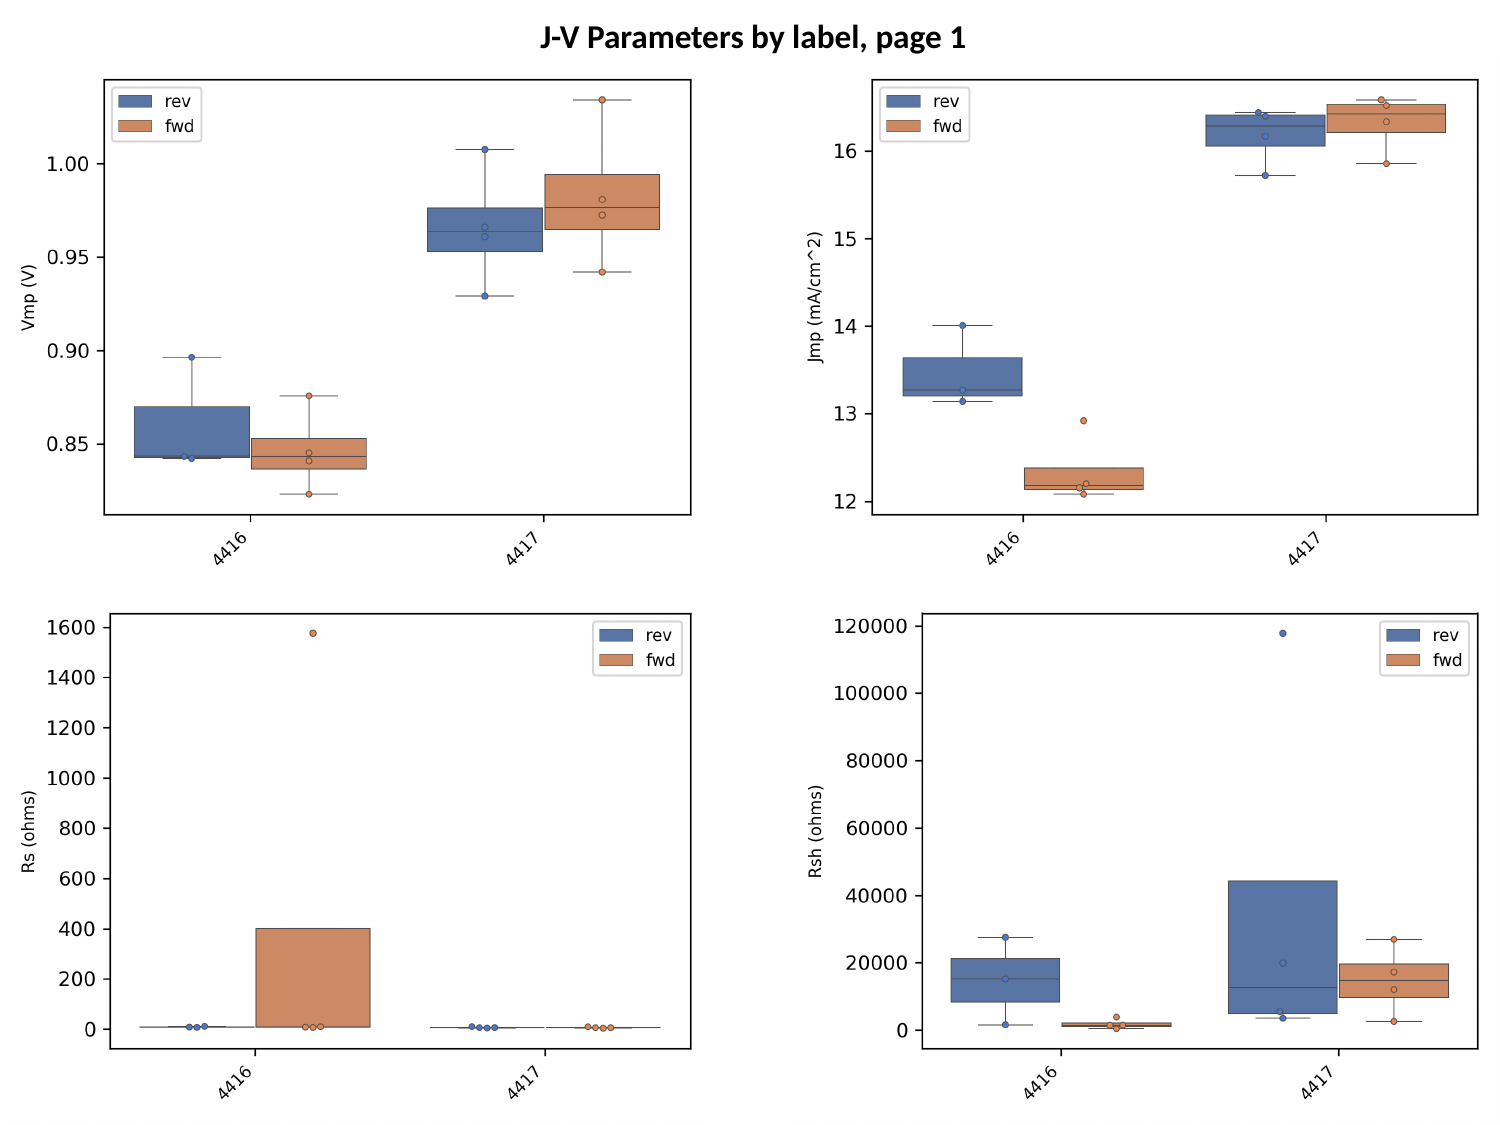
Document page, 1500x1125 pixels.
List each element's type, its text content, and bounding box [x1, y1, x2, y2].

picture [0, 56, 713, 1125]
title J-V Parameters by label, page 1 [0, 0, 1500, 75]
picture [787, 56, 1500, 1125]
